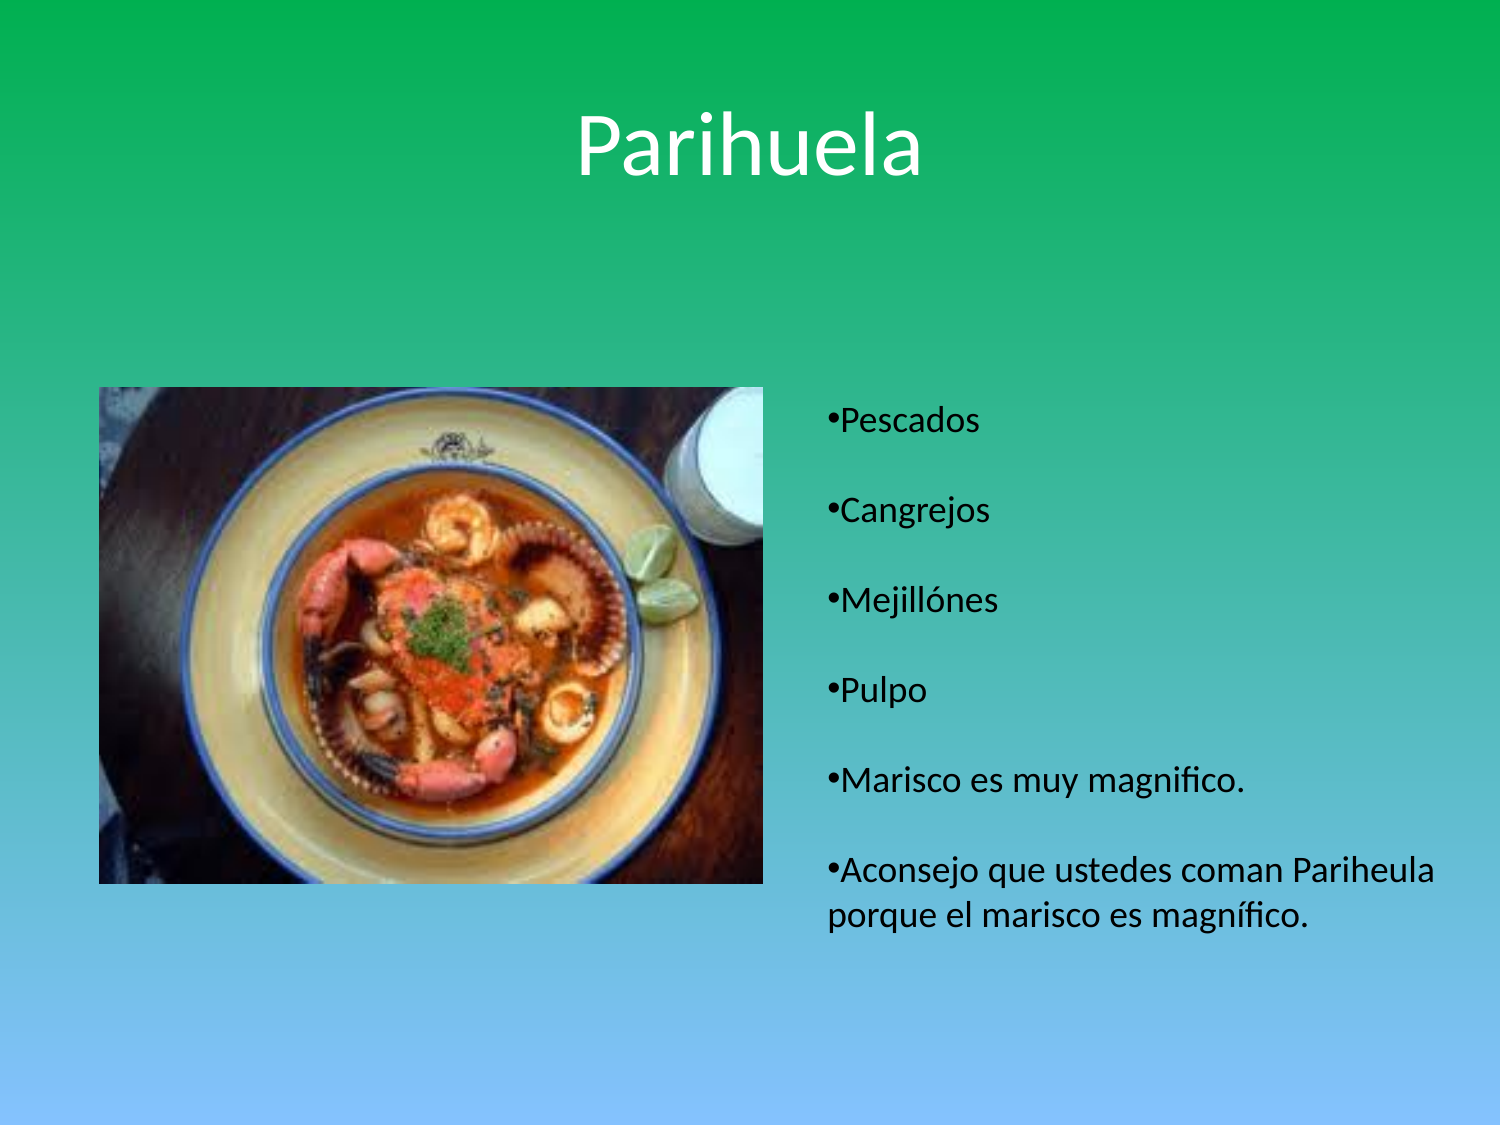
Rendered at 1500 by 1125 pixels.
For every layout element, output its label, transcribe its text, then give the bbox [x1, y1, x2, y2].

text_box Pescados Cangrejos Mejillónes Pulpo Marisco es muy magnifico. Aconsejo que ustedes coman Pariheula porque el marisco es magnífico. [812, 387, 1463, 943]
picture [99, 387, 763, 884]
title Parihuela [75, 45, 1425, 233]
